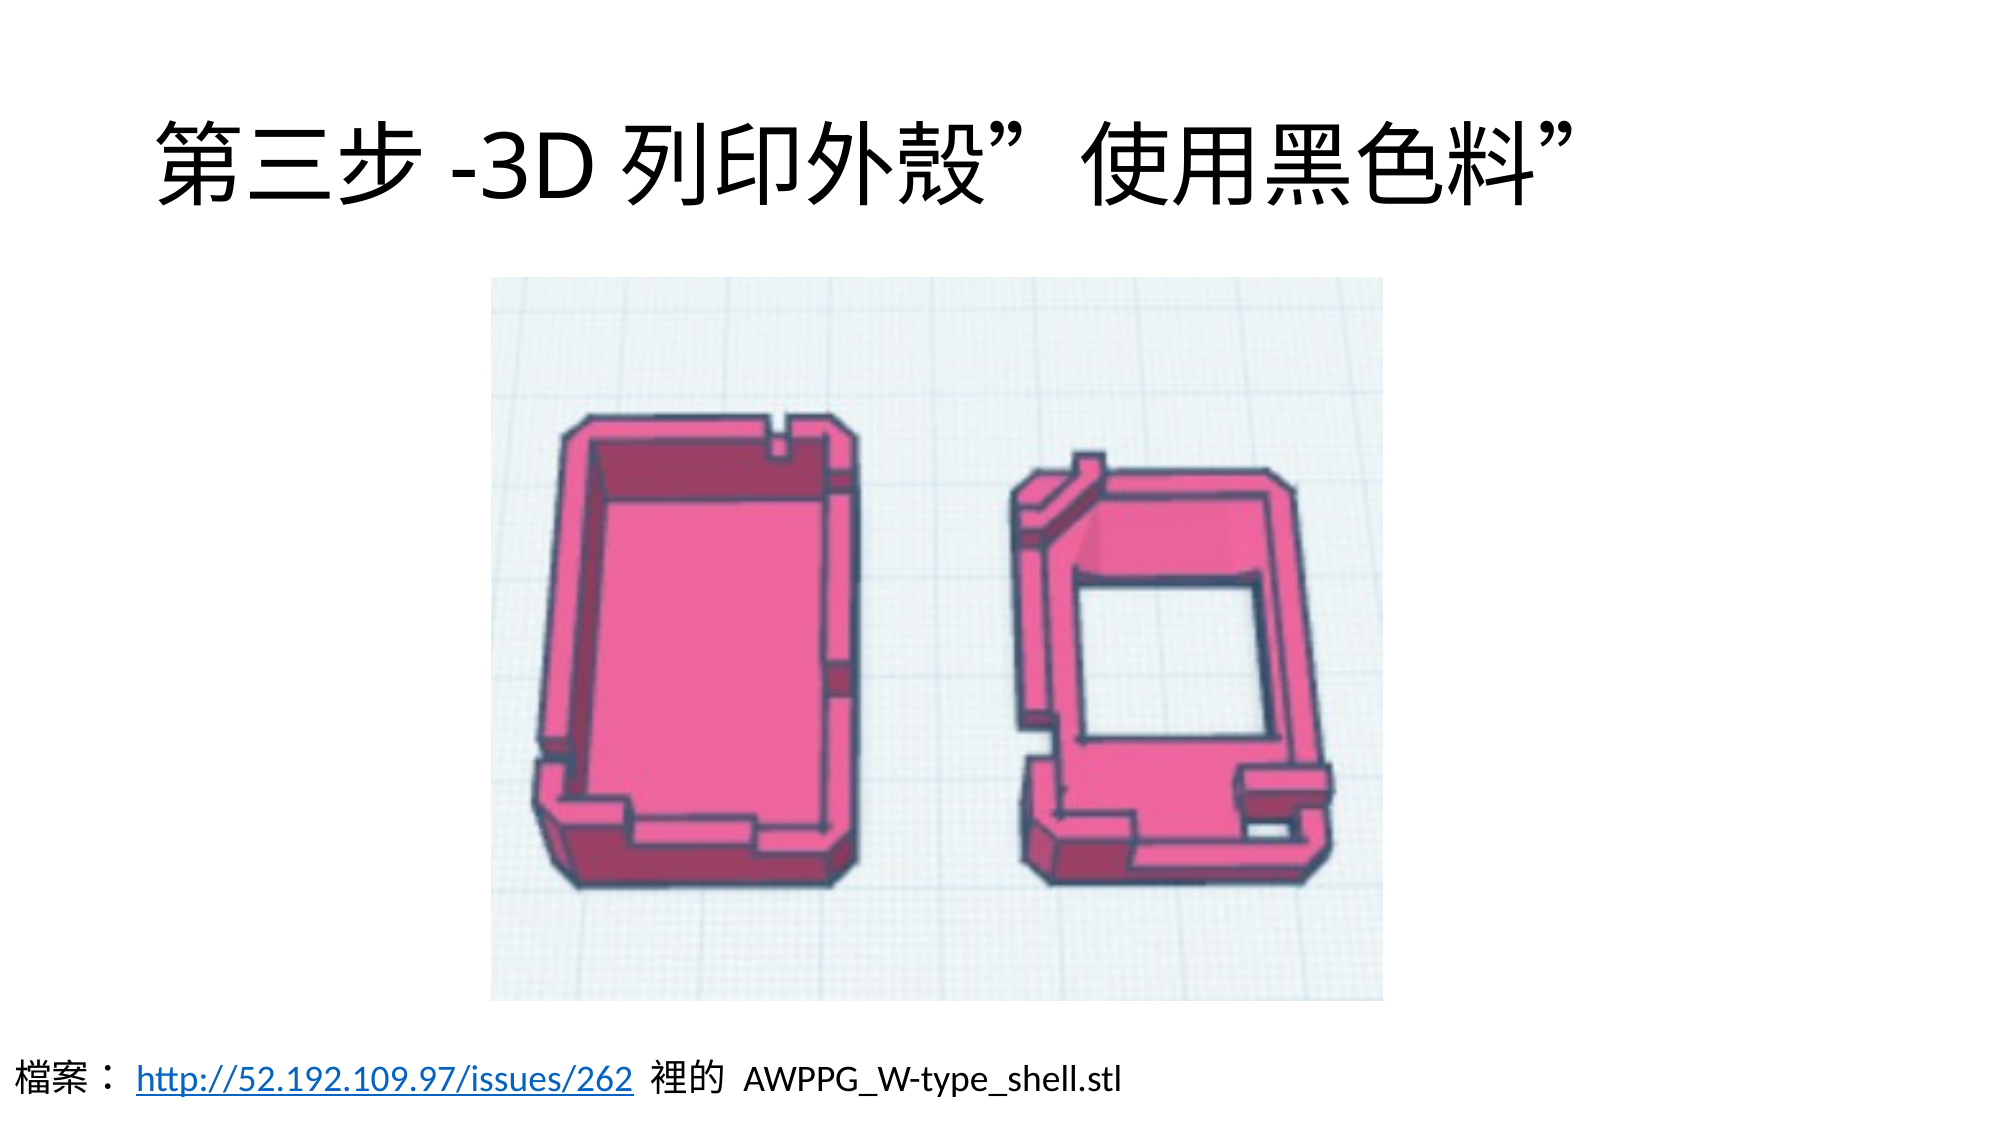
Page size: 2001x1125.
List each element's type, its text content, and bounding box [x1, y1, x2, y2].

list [490, 277, 1383, 1001]
title 第三步-3D列印外殼”使用黑色料” [137, 59, 1863, 278]
text_box 檔案：http://52.192.109.97/issues/262 裡的 AWPPG_W-type_shell.stl [0, 1046, 1168, 1107]
